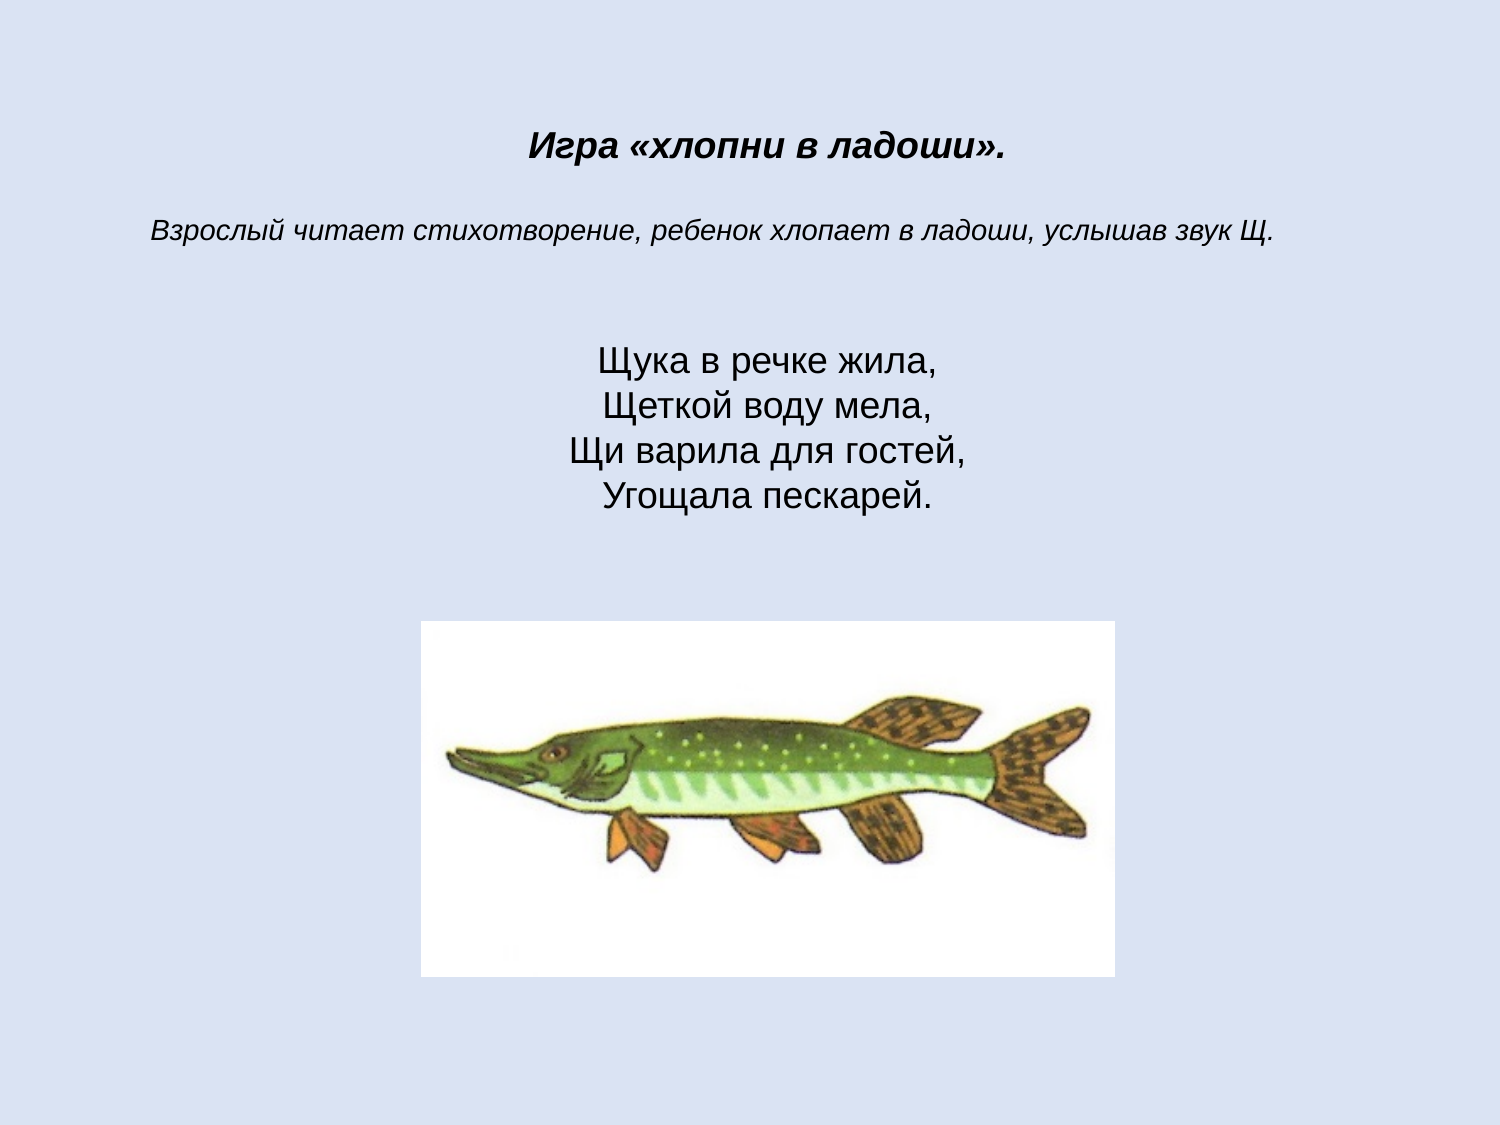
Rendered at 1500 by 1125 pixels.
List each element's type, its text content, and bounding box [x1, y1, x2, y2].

picture [421, 621, 1115, 977]
text_box Игра «хлопни в ладоши». Взрослый читает стихотворение, ребенок хлопает в ладоши, услышав звук Щ. Щука в речке жила, Щеткой воду мела, Щи варила для гостей, Угощала пескарей. [135, 113, 1400, 614]
